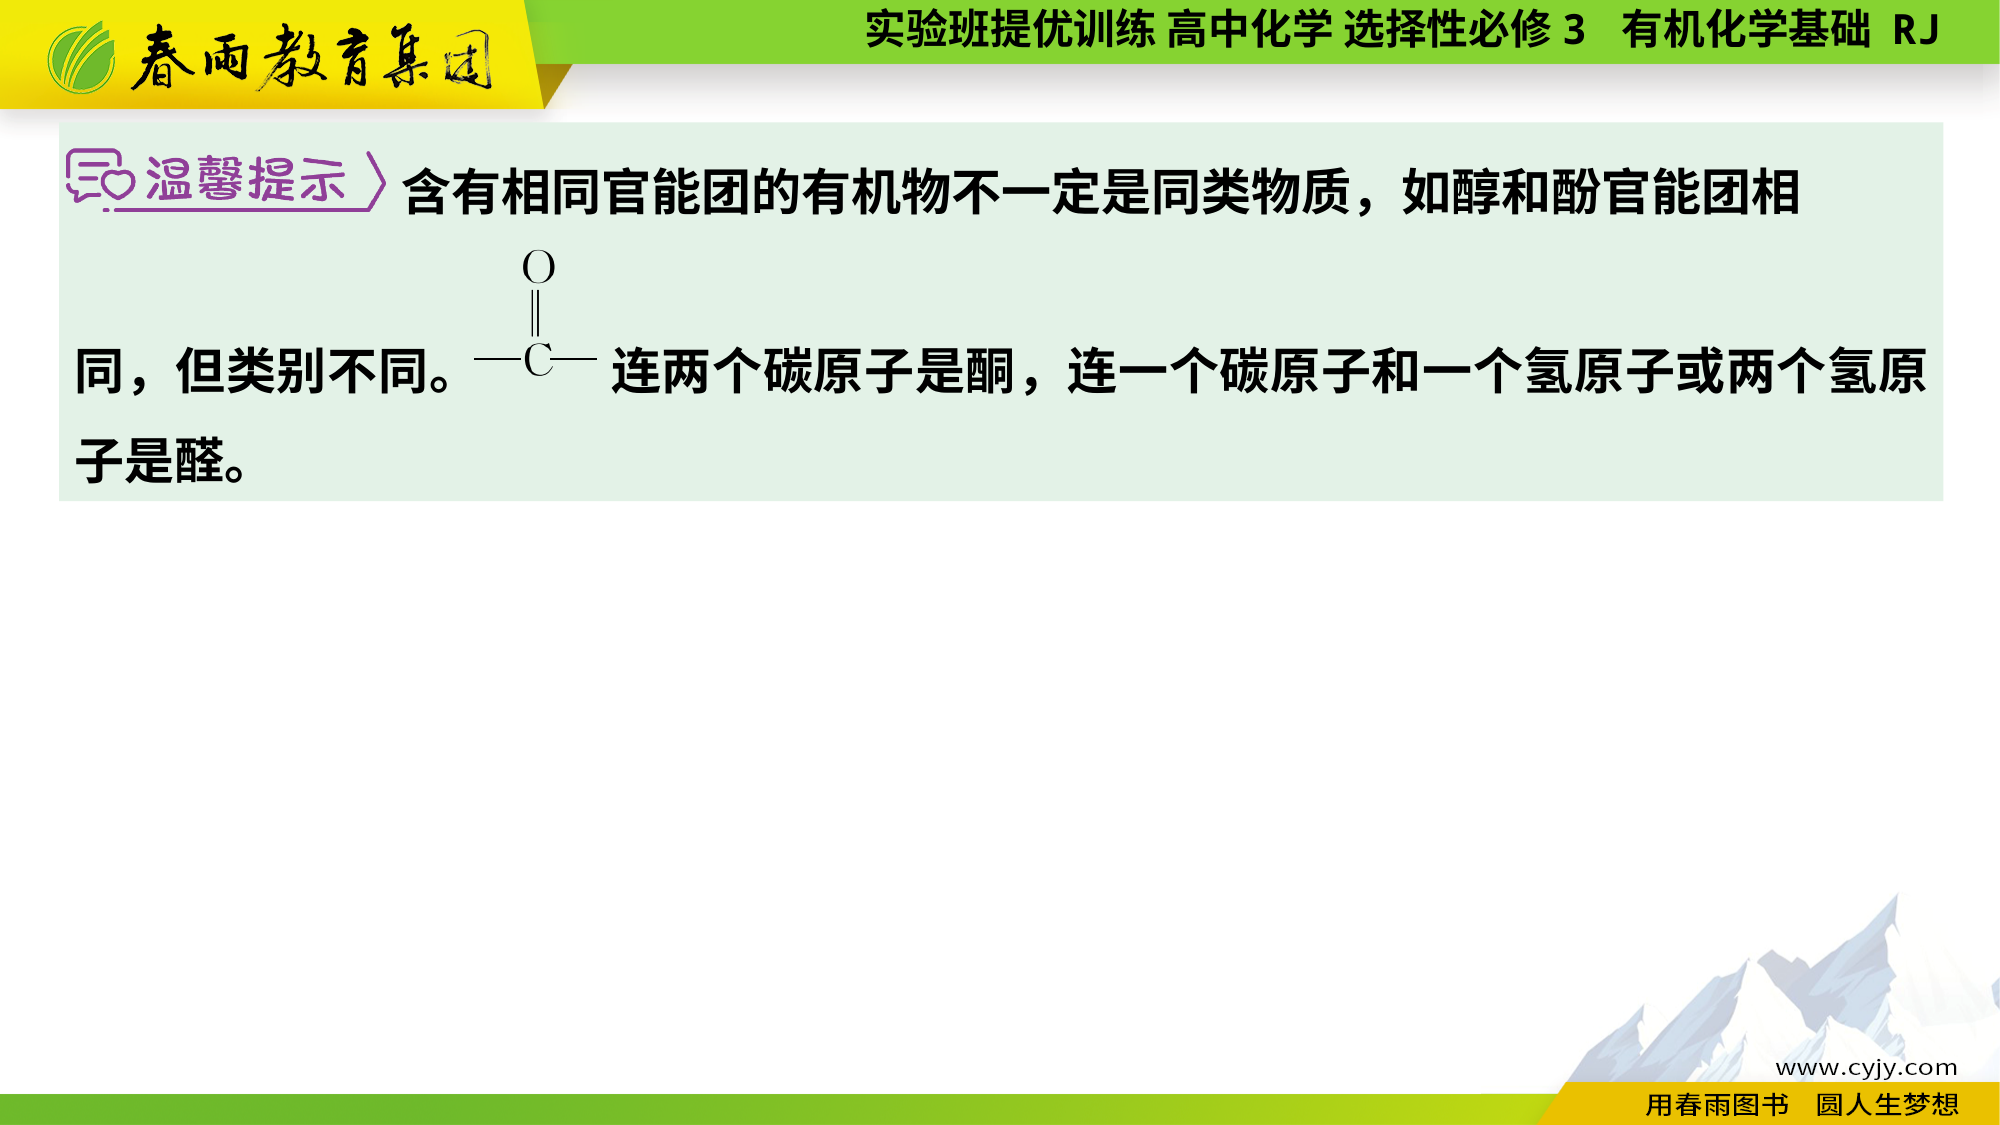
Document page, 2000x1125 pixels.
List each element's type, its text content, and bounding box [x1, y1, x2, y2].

picture [0, 0, 2000, 1125]
list 含有相同官能团的有机物不一定是同类物质，如醇和酚官能团相 同，但类别不同。 连两个碳原子是酮，连一个碳原子和一个氢原子或两个氢原子是醛。 [59, 122, 1944, 502]
